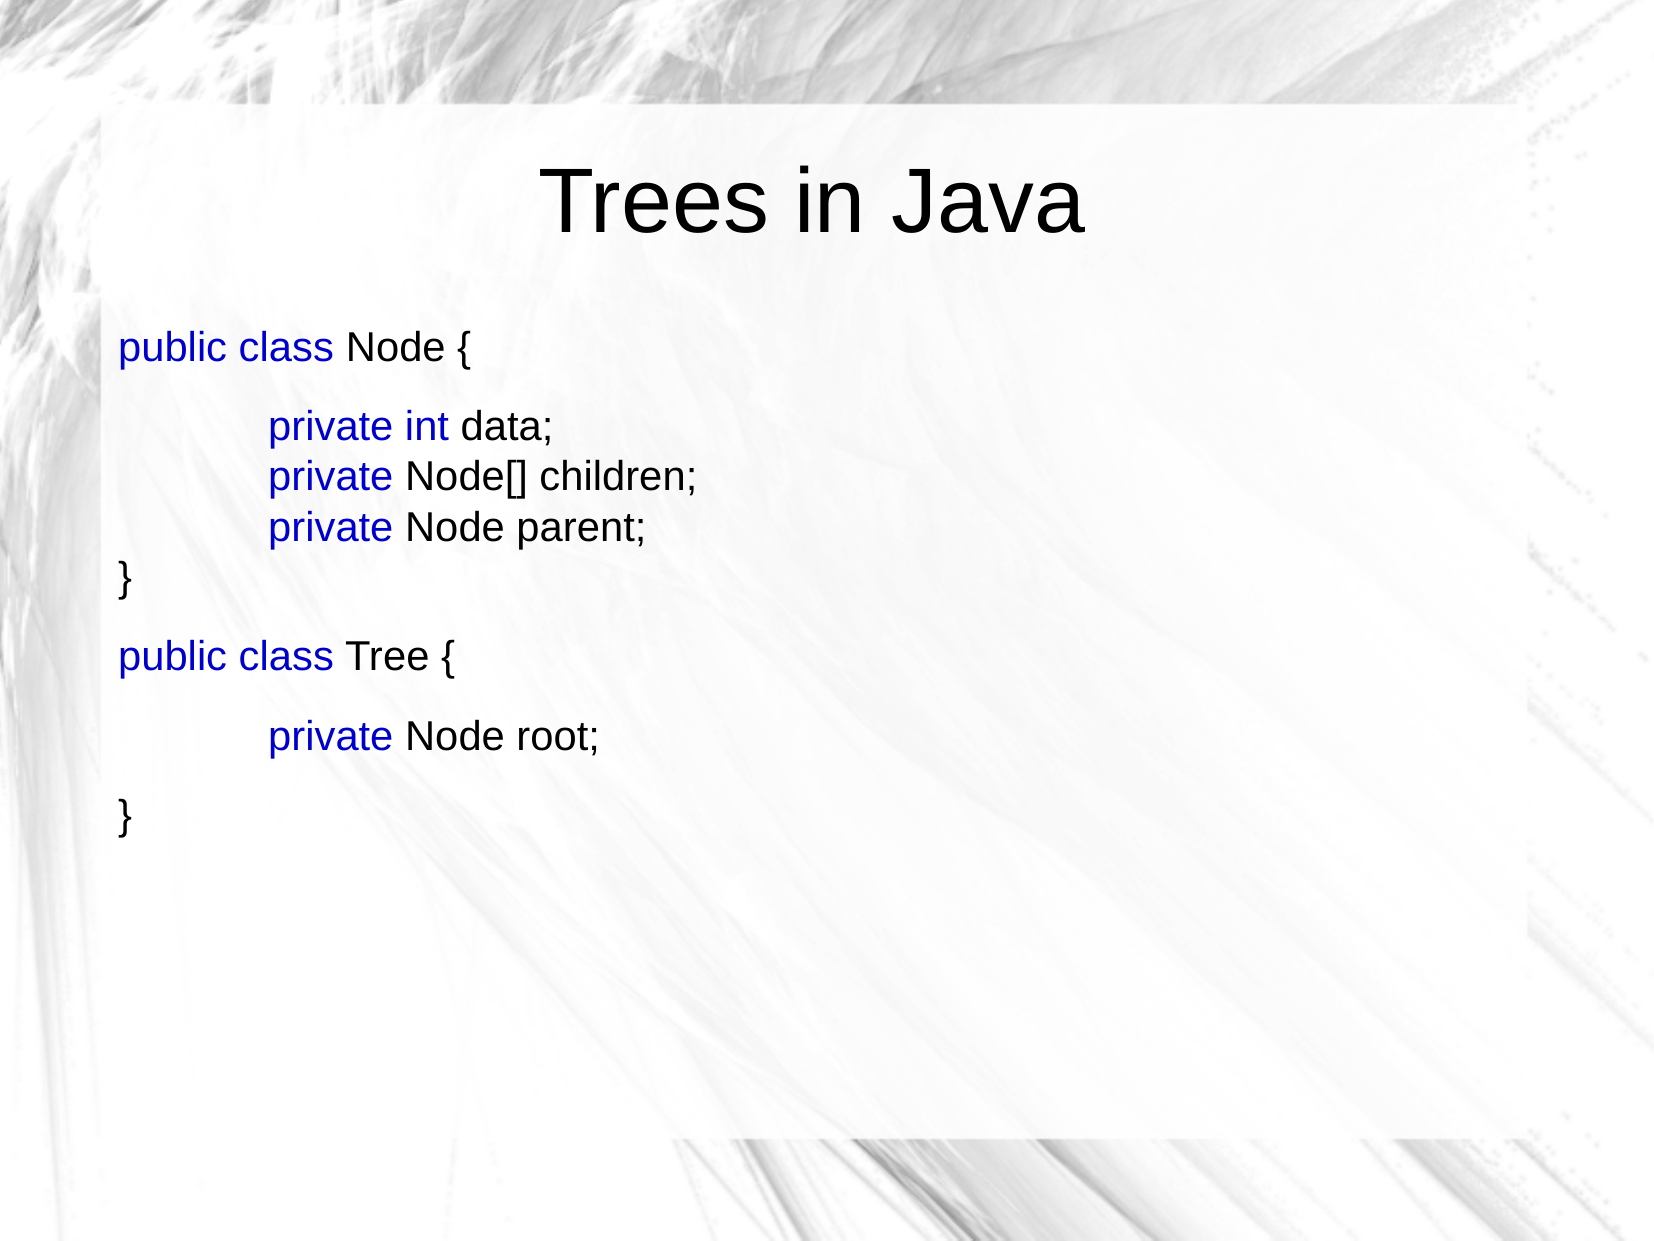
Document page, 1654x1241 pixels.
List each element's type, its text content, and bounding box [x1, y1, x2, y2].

list public class Node { private int data; private Node[] children; private Node parent; } public class Tree { private Node root; } [118, 319, 1571, 1102]
title Trees in Java [118, 112, 1506, 281]
picture [0, 0, 1654, 1241]
